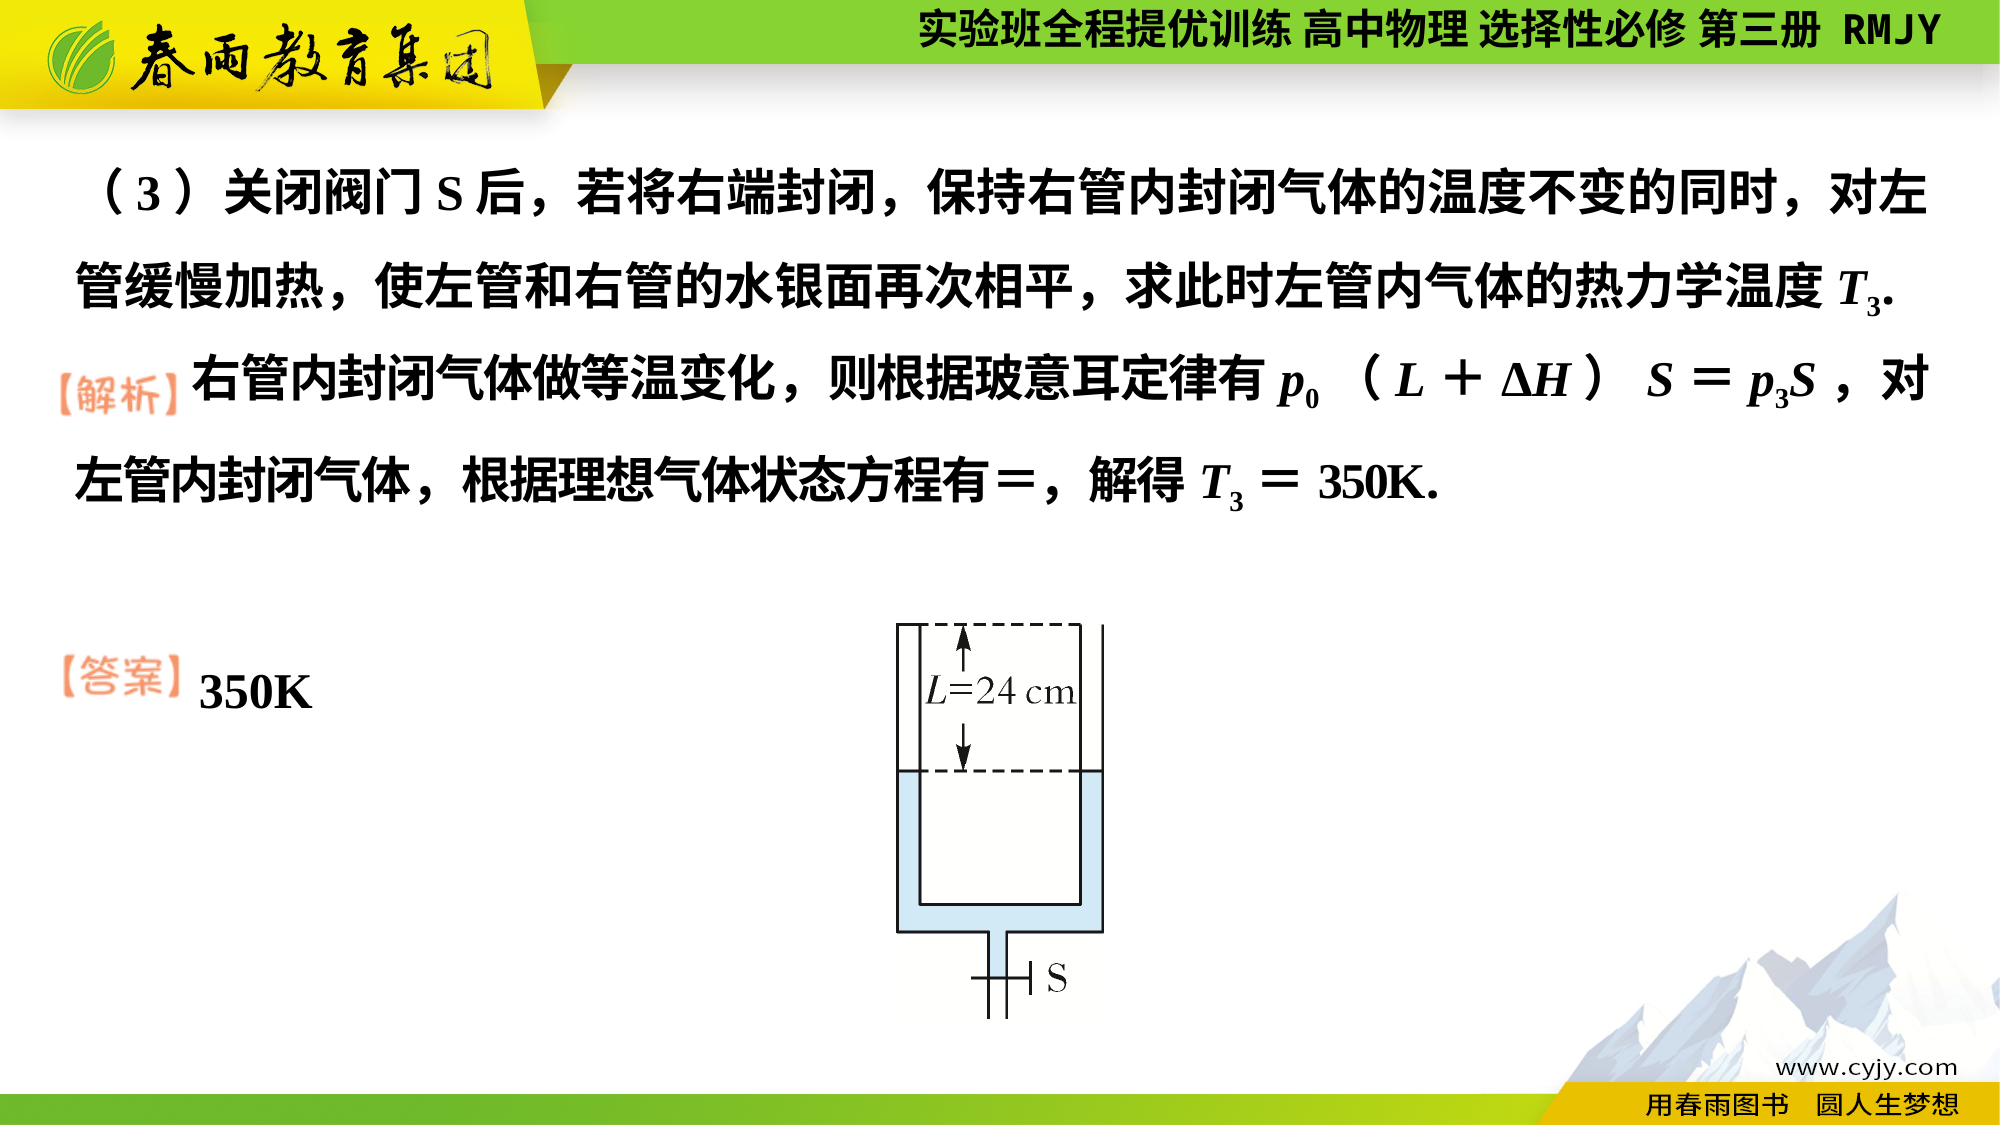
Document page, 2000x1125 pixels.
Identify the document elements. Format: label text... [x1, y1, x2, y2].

picture [0, 0, 2000, 1125]
list （3）关闭阀门S后，若将右端封闭，保持右管内封闭气体的温度不变的同时，对左管缓慢加热，使左管和右管的水银面再次相平，求此时左管内气体的热力学温度T3. [59, 122, 1944, 308]
text_box 350K [59, 621, 410, 727]
